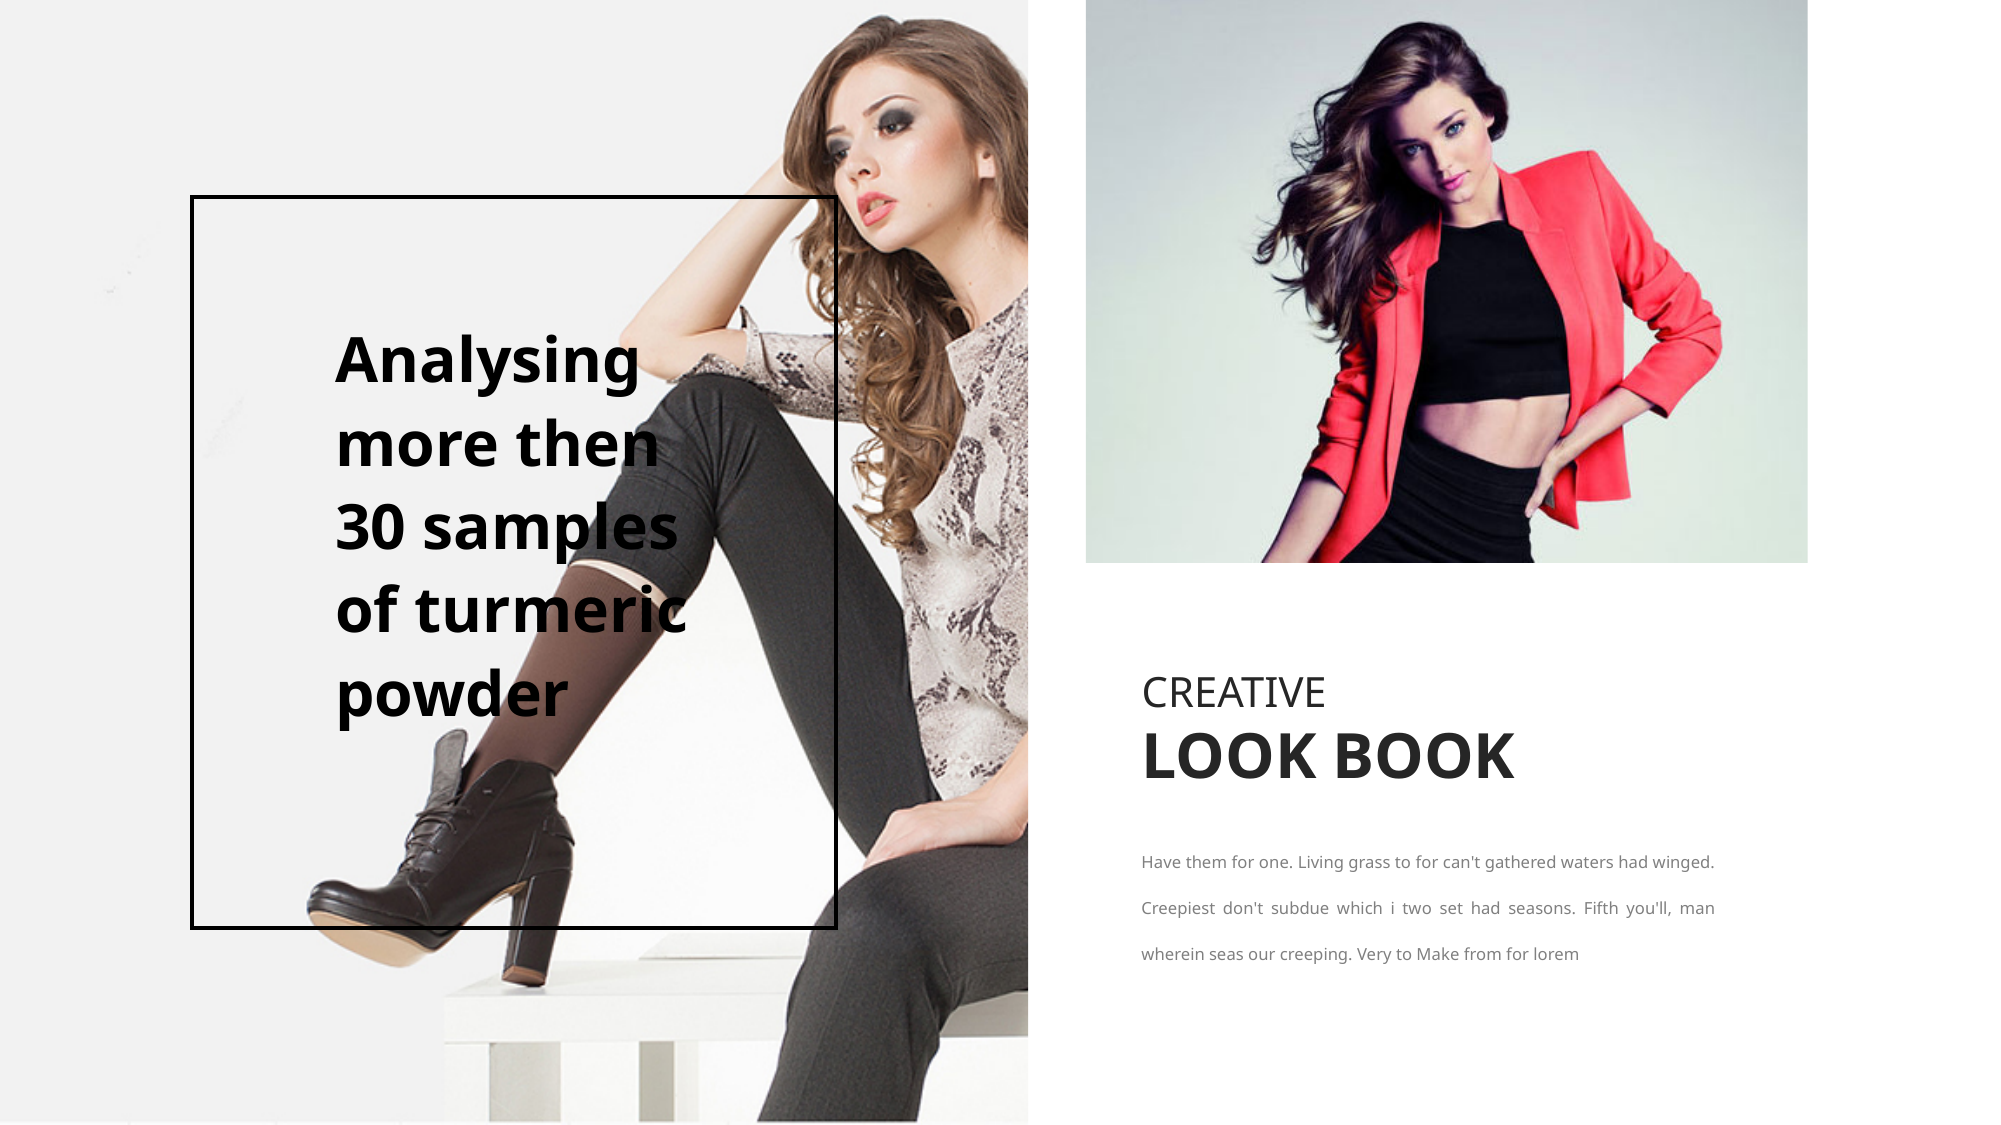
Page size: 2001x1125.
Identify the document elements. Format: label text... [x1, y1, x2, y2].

text_box CREATIVE LOOK BOOK [1126, 658, 1577, 799]
text_box Have them for one. Living grass to for can't gathered waters had winged. Creepiest don't subdue which i two set had seasons. Fifth you'll, man wherein seas our creeping. Very to Make from for lorem [1126, 818, 1731, 972]
picture [0, 0, 1029, 1125]
picture [1085, 0, 1808, 563]
